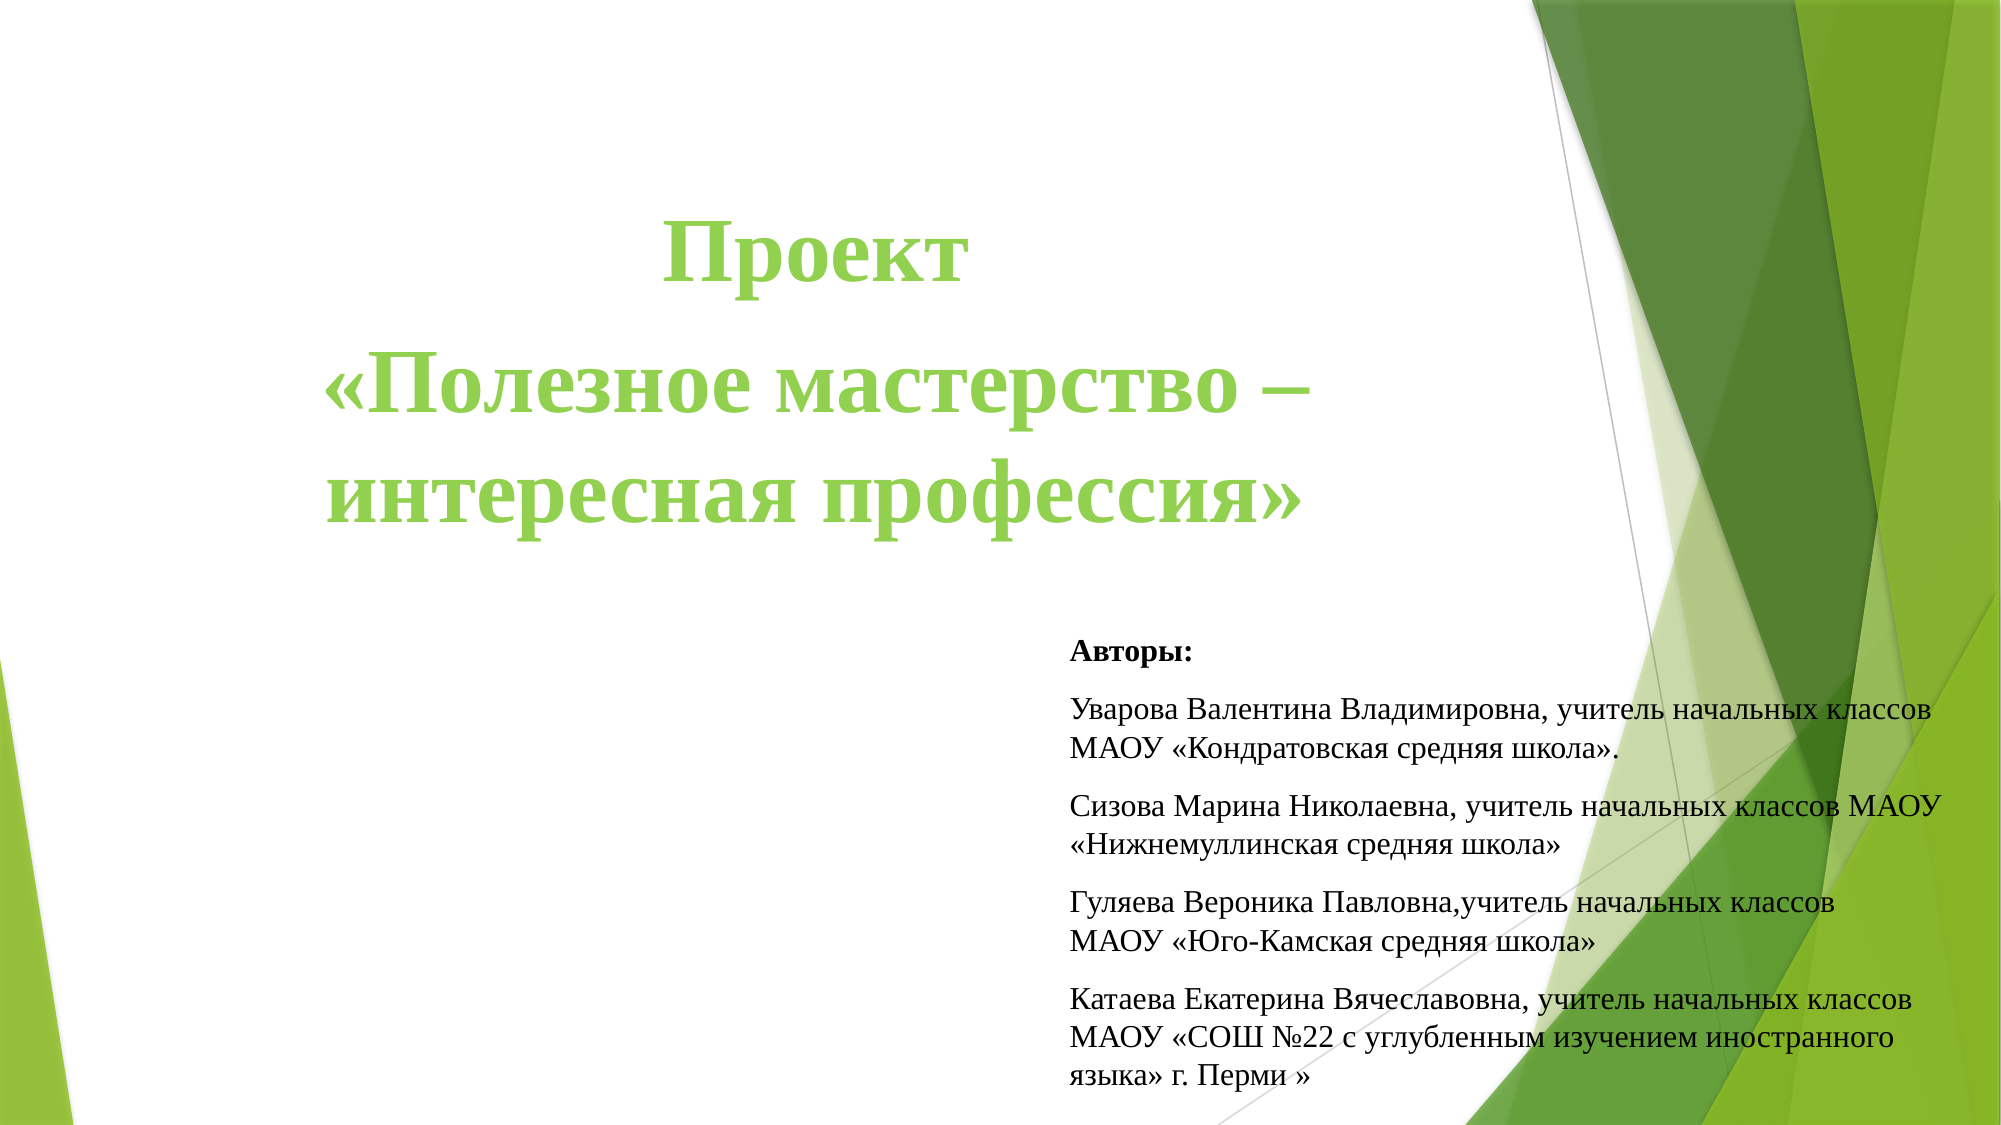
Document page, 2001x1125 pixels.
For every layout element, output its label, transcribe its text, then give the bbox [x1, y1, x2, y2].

text_box Авторы: Уварова Валентина Владимировна, учитель начальных классов МАОУ «Кондратовская средняя школа». Сизова Марина Николаевна, учитель начальных классов МАОУ «Нижнемуллинская средняя школа» Гуляева Вероника Павловна,учитель начальных классов МАОУ «Юго-Камская средняя школа» Катаева Екатерина Вячеславовна, учитель начальных классов МАОУ «СОШ №22 с углубленным изучением иностранного языка» г. Перми » [1054, 622, 2000, 1101]
list Проект «Полезное мастерство – интересная профессия» [111, 182, 1522, 991]
